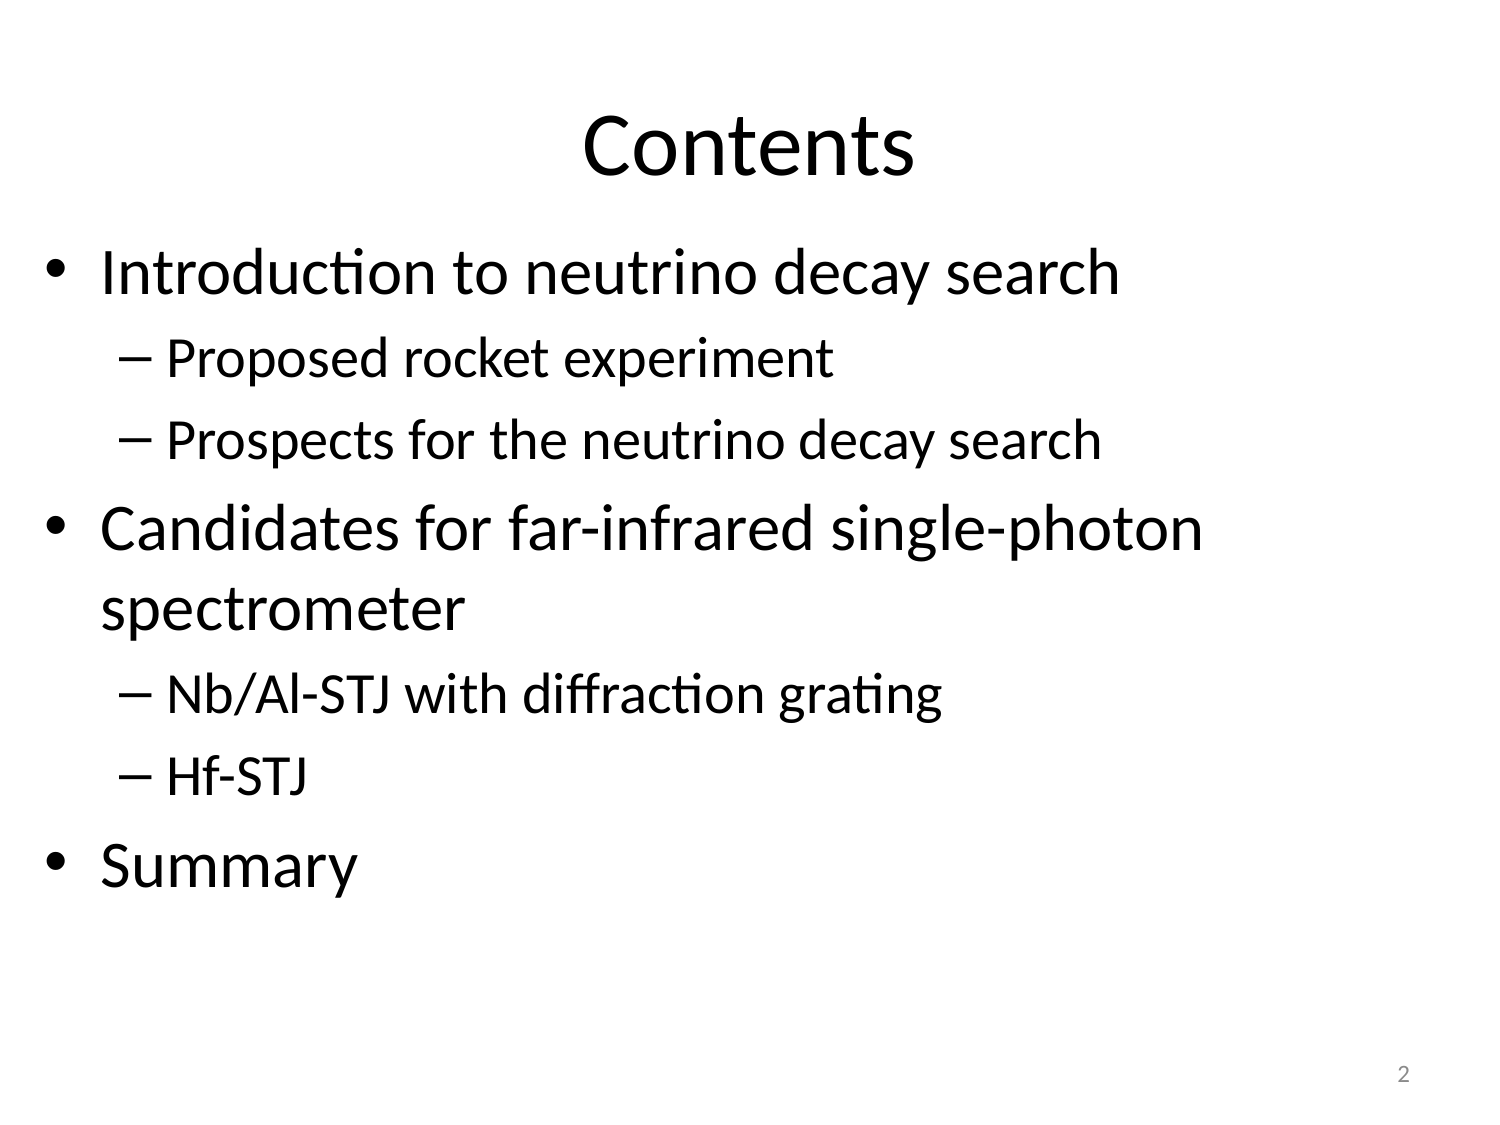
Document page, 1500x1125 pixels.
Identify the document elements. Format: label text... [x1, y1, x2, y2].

slide_number 2 [1074, 1042, 1425, 1103]
list Introduction to neutrino decay search Proposed rocket experiment Prospects for the neutrino decay search Candidates for far-infrared single-photon spectrometer Nb/Al-STJ with diffraction grating Hf-STJ Summary [29, 219, 1459, 1024]
title Contents [75, 45, 1425, 219]
